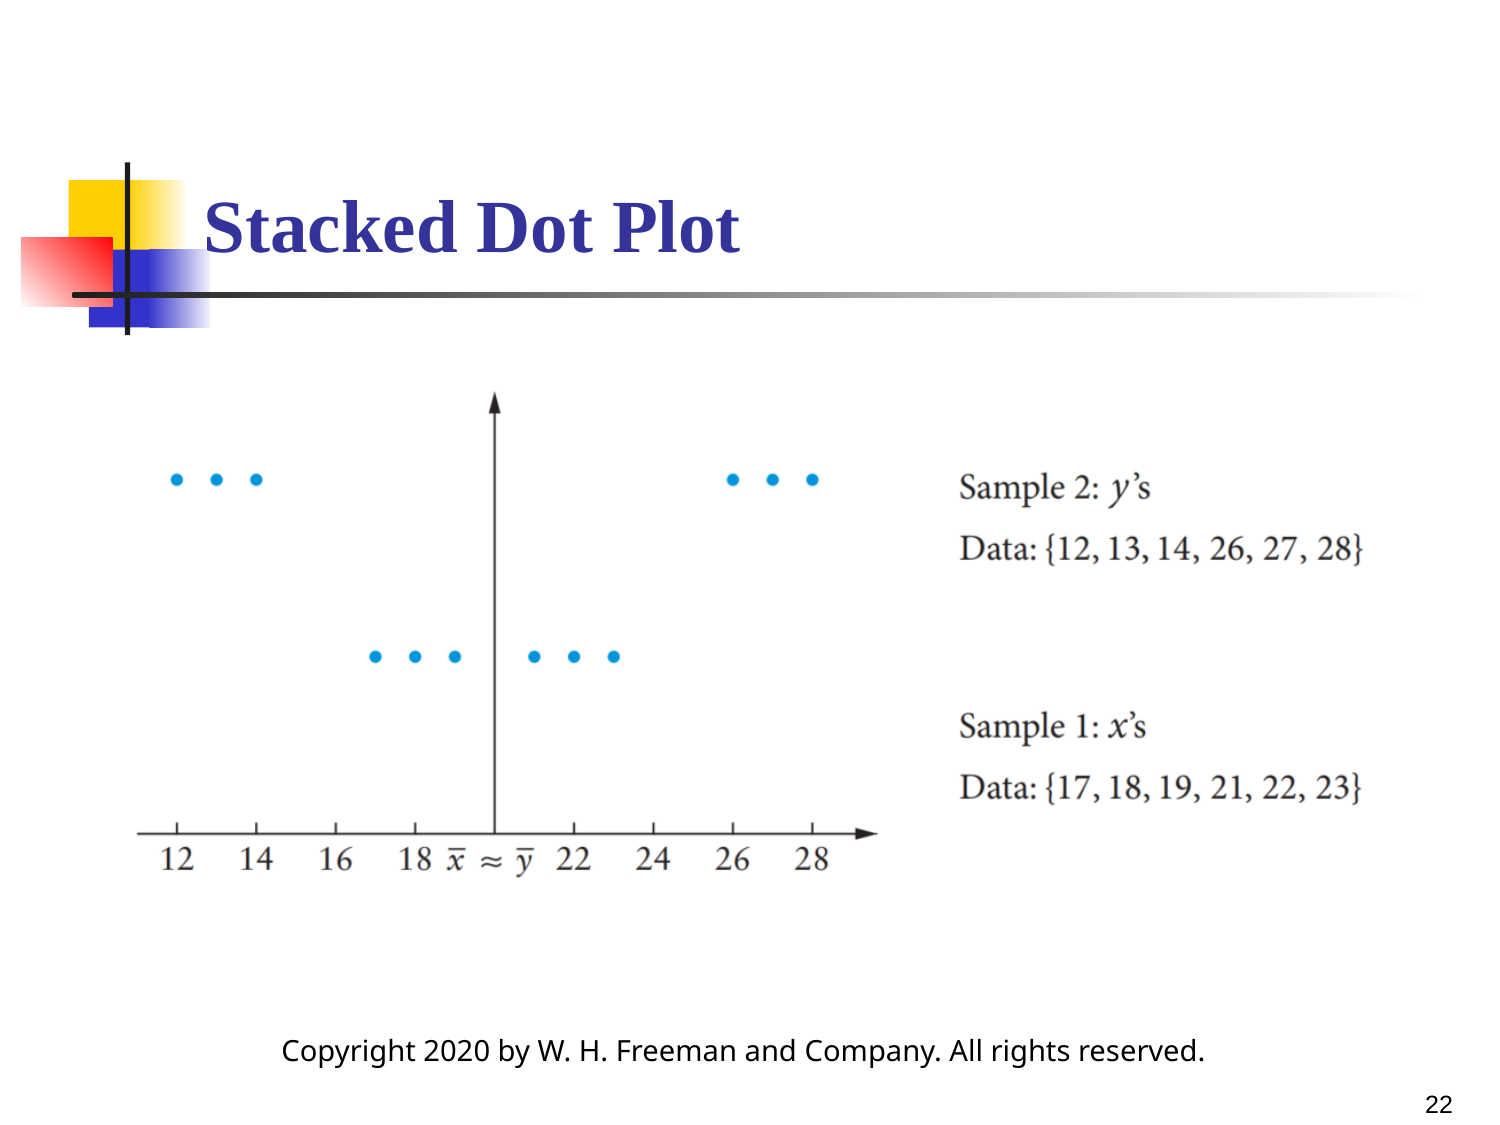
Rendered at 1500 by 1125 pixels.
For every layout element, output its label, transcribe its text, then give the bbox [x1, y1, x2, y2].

title Stacked Dot Plot [188, 35, 1468, 275]
picture [136, 390, 1364, 878]
